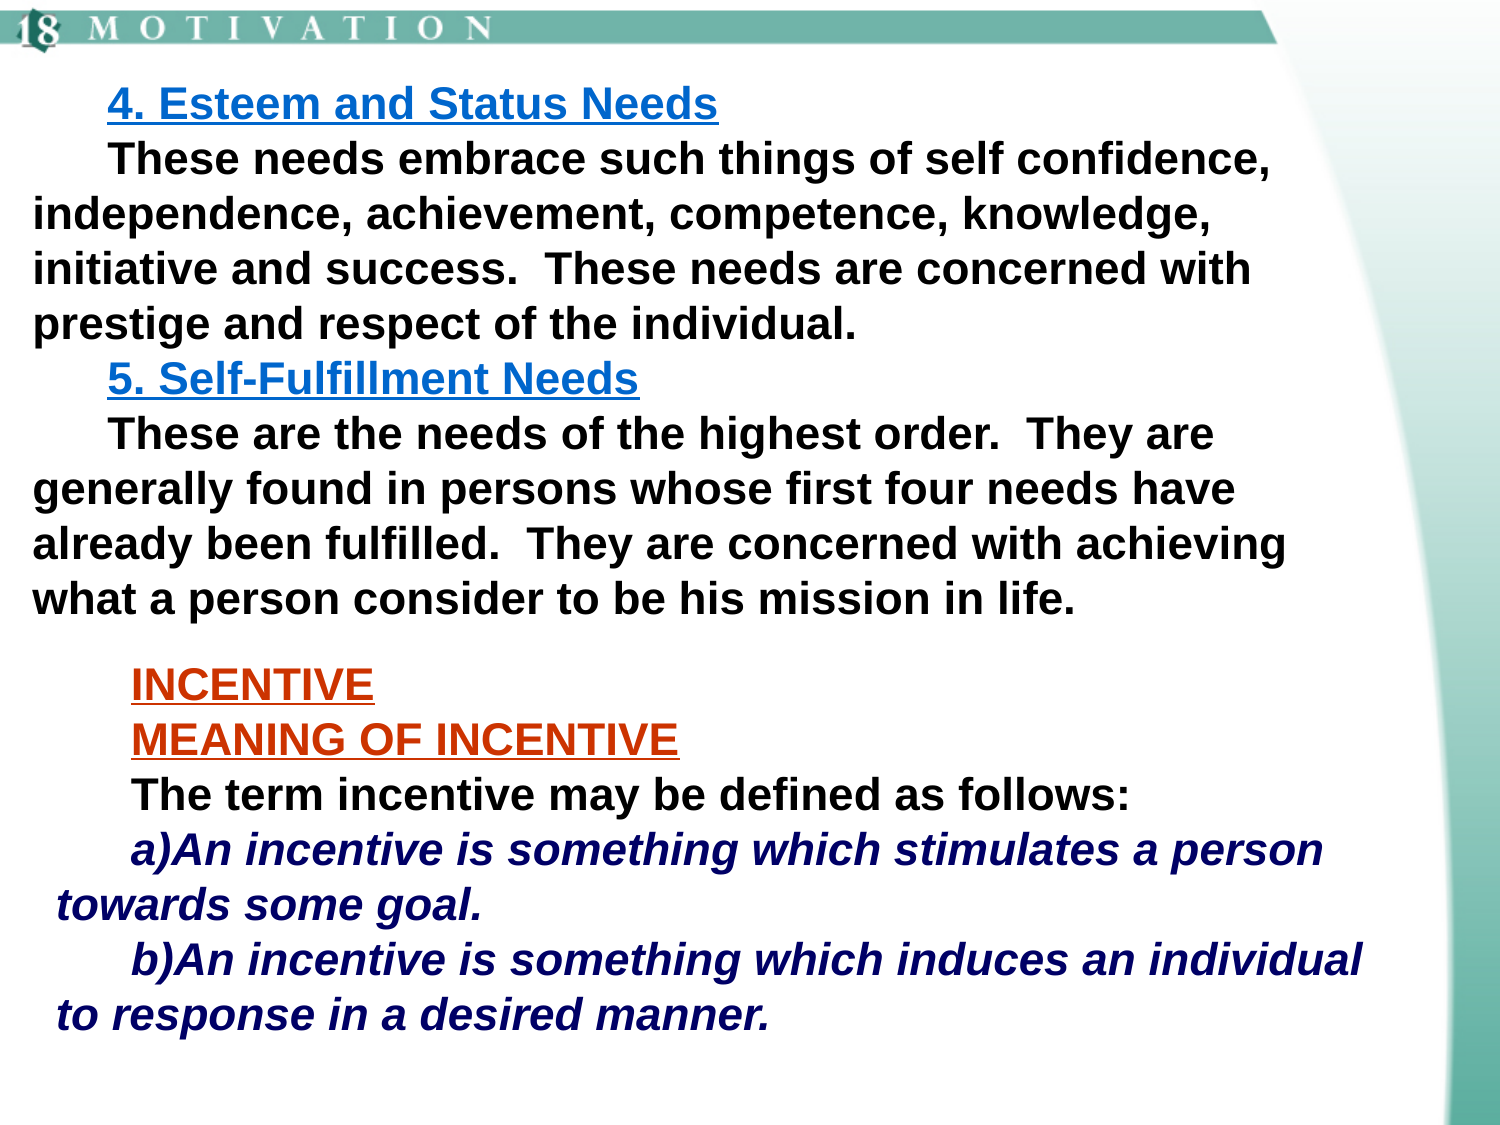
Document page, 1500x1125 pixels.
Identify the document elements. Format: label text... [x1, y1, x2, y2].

text_box INCENTIVE MEANING OF INCENTIVE The term incentive may be defined as follows: An incentive is something which stimulates a person towards some goal. An incentive is something which induces an individual to response in a desired manner. [41, 647, 1412, 1047]
text_box 4. Esteem and Status Needs These needs embrace such things of self confidence, independence, achievement, competence, knowledge, initiative and success. These needs are concerned with prestige and respect of the individual. 5. Self-Fulfillment Needs These are the needs of the highest order. They are generally found in persons whose first four needs have already been fulfilled. They are concerned with achieving what a person consider to be his mission in life. [17, 66, 1388, 631]
picture [0, 0, 1500, 1125]
